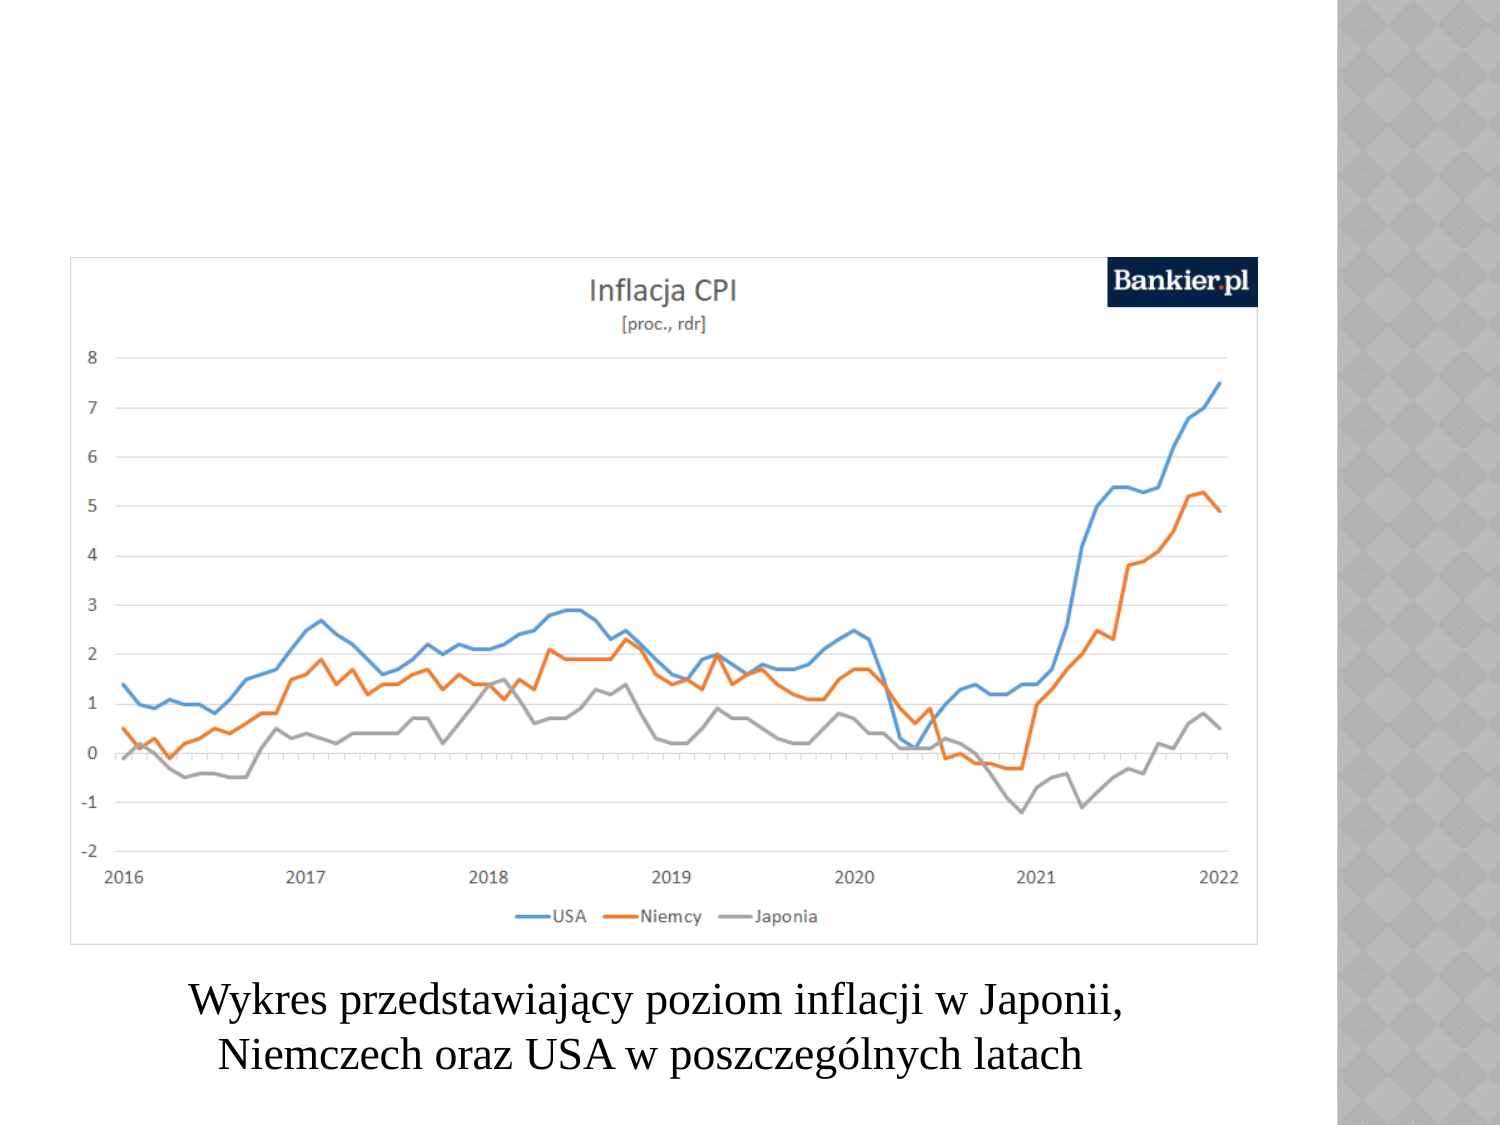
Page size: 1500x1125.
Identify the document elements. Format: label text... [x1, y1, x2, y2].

text_box Wykres przedstawiający poziom inflacji w Japonii, Niemczech oraz USA w poszczególnych latach [70, 960, 1243, 1086]
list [69, 257, 1259, 945]
